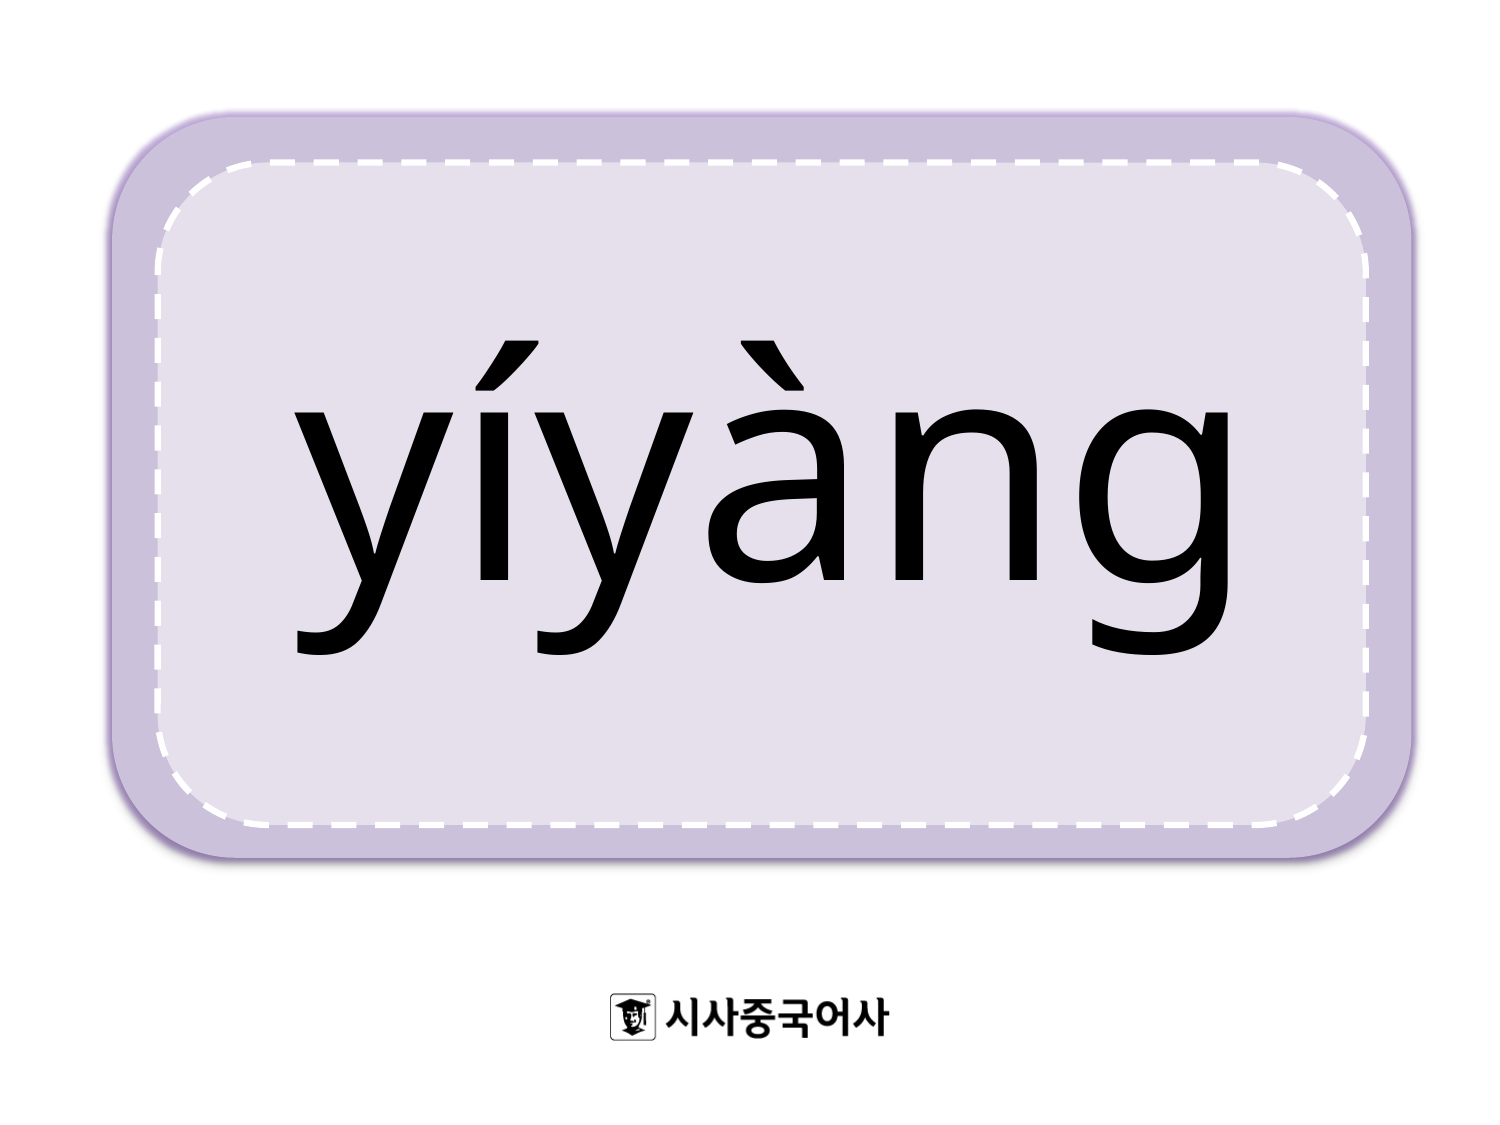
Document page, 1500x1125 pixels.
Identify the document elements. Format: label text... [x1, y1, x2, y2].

picture [602, 987, 898, 1047]
text_box yíyàng [171, 124, 1380, 787]
